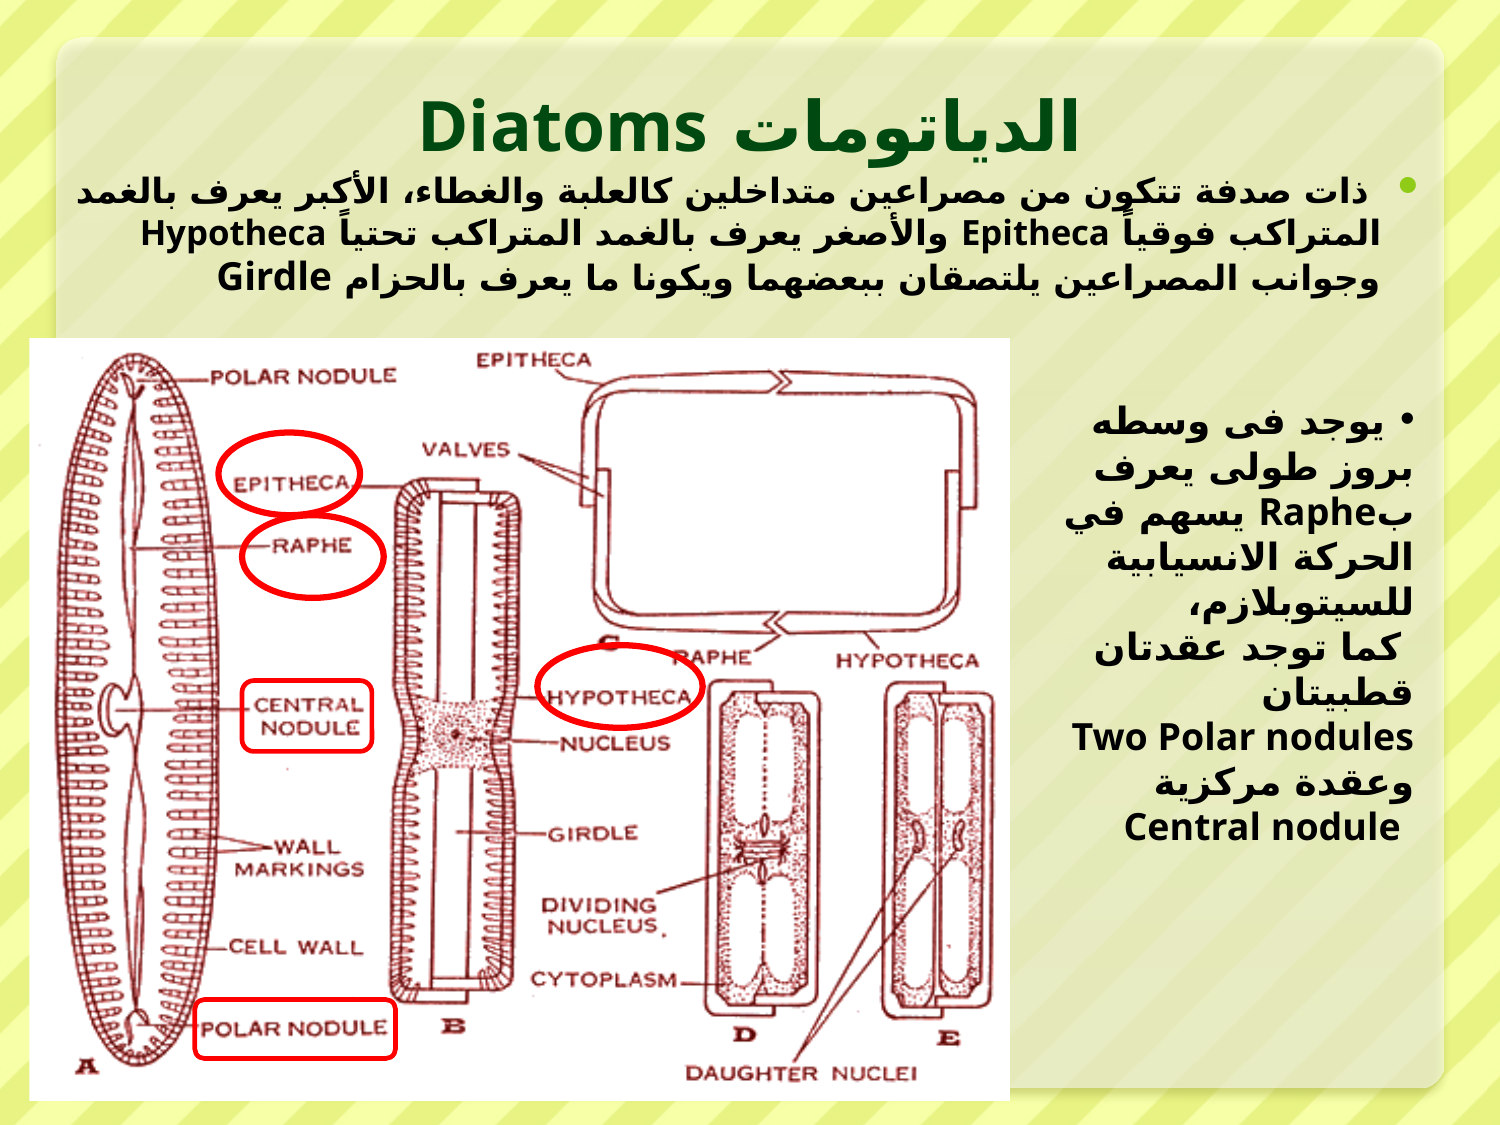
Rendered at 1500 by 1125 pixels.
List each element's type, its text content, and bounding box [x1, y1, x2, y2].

text_box يوجد فى وسطه بروز طولى يعرف بRaphe يسهم في الحركة الانسيابية للسيتوبلازم، كما توجد عقدتان قطبيتان Two Polar nodules وعقدة مركزية Central nodule [1013, 385, 1430, 856]
title الدياتومات Diatoms [75, 73, 1425, 160]
list ذات صدفة تتكون من مصراعين متداخلين كالعلبة والغطاء، الأكبر يعرف بالغمد المتراكب فوقياً Epitheca والأصغر يعرف بالغمد المتراكب تحتياً Hypotheca وجوانب المصراعين يلتصقان ببعضهما ويكونا ما يعرف بالحزام Girdle [41, 160, 1459, 338]
picture [29, 338, 1010, 1101]
